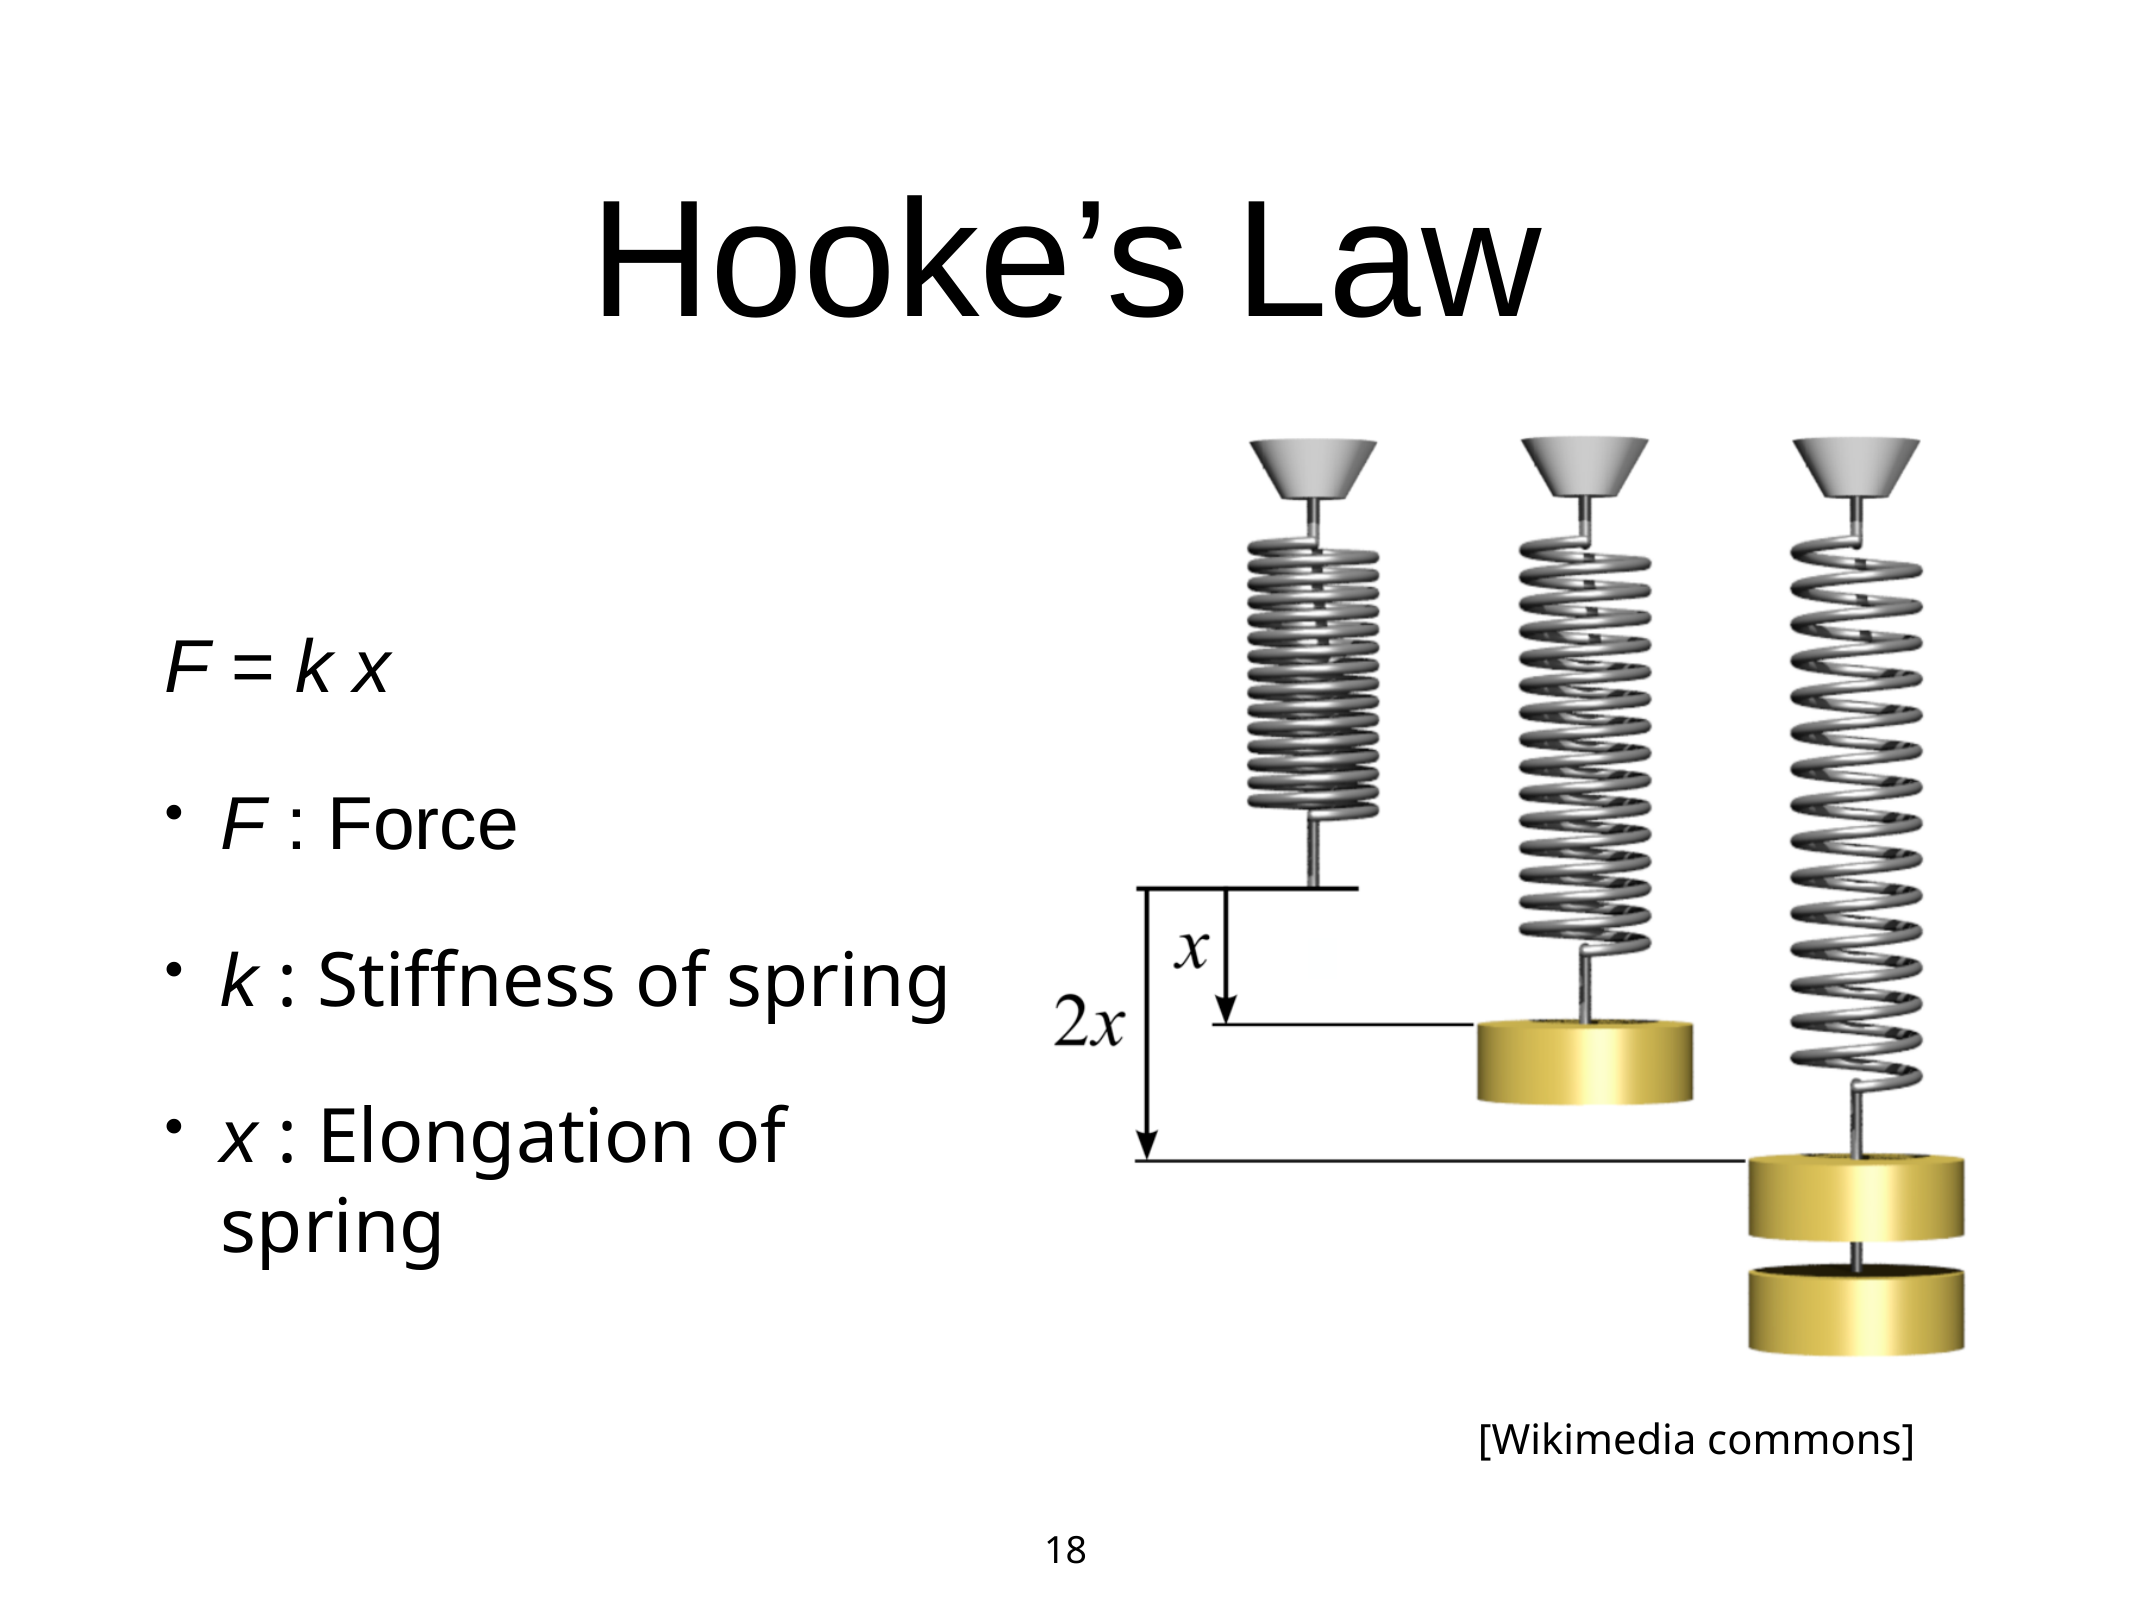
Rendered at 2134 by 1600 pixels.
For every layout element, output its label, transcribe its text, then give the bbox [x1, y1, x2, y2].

picture [1038, 418, 1991, 1409]
title Hooke’s Law [155, 72, 1978, 428]
text_box [Wikimedia commons] [1469, 1415, 1924, 1471]
slide_number 18 [1034, 1517, 1097, 1581]
list F = k x F : Force k : Stiffness of spring x : Elongation of spring [155, 426, 1032, 1459]
